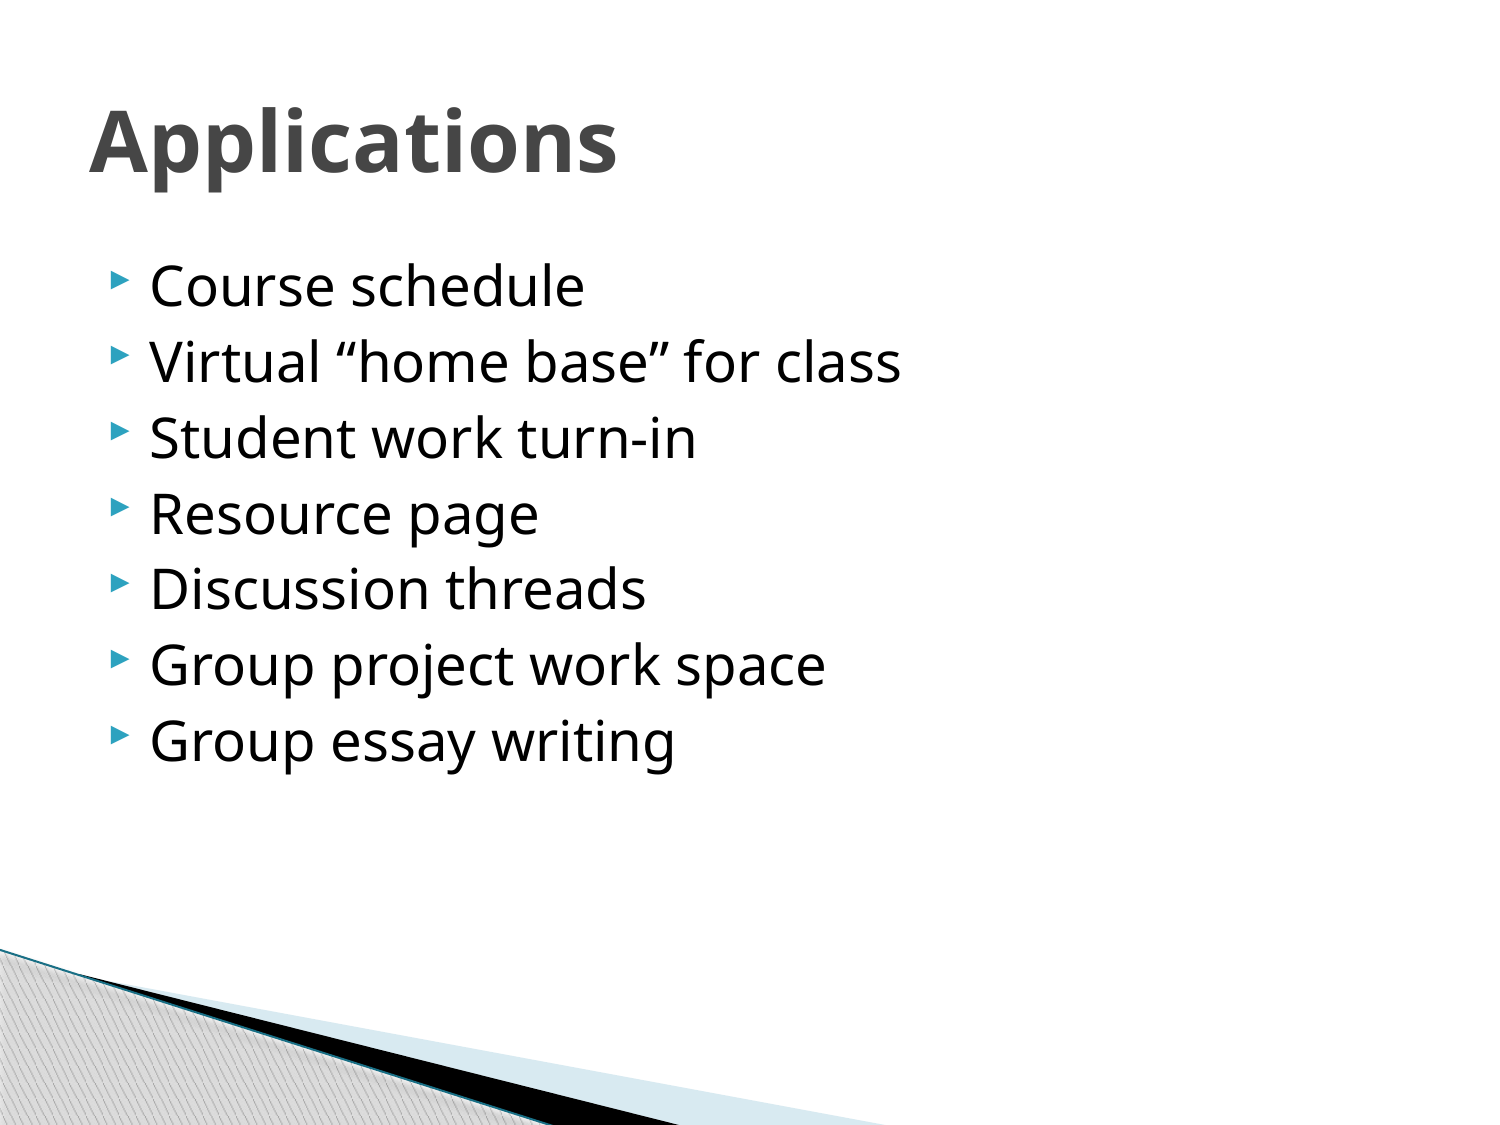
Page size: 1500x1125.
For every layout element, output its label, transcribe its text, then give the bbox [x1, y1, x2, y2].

title Applications [75, 45, 1425, 233]
list Course schedule Virtual “home base” for class Student work turn-in Resource page Discussion threads Group project work space Group essay writing [75, 243, 1425, 986]
